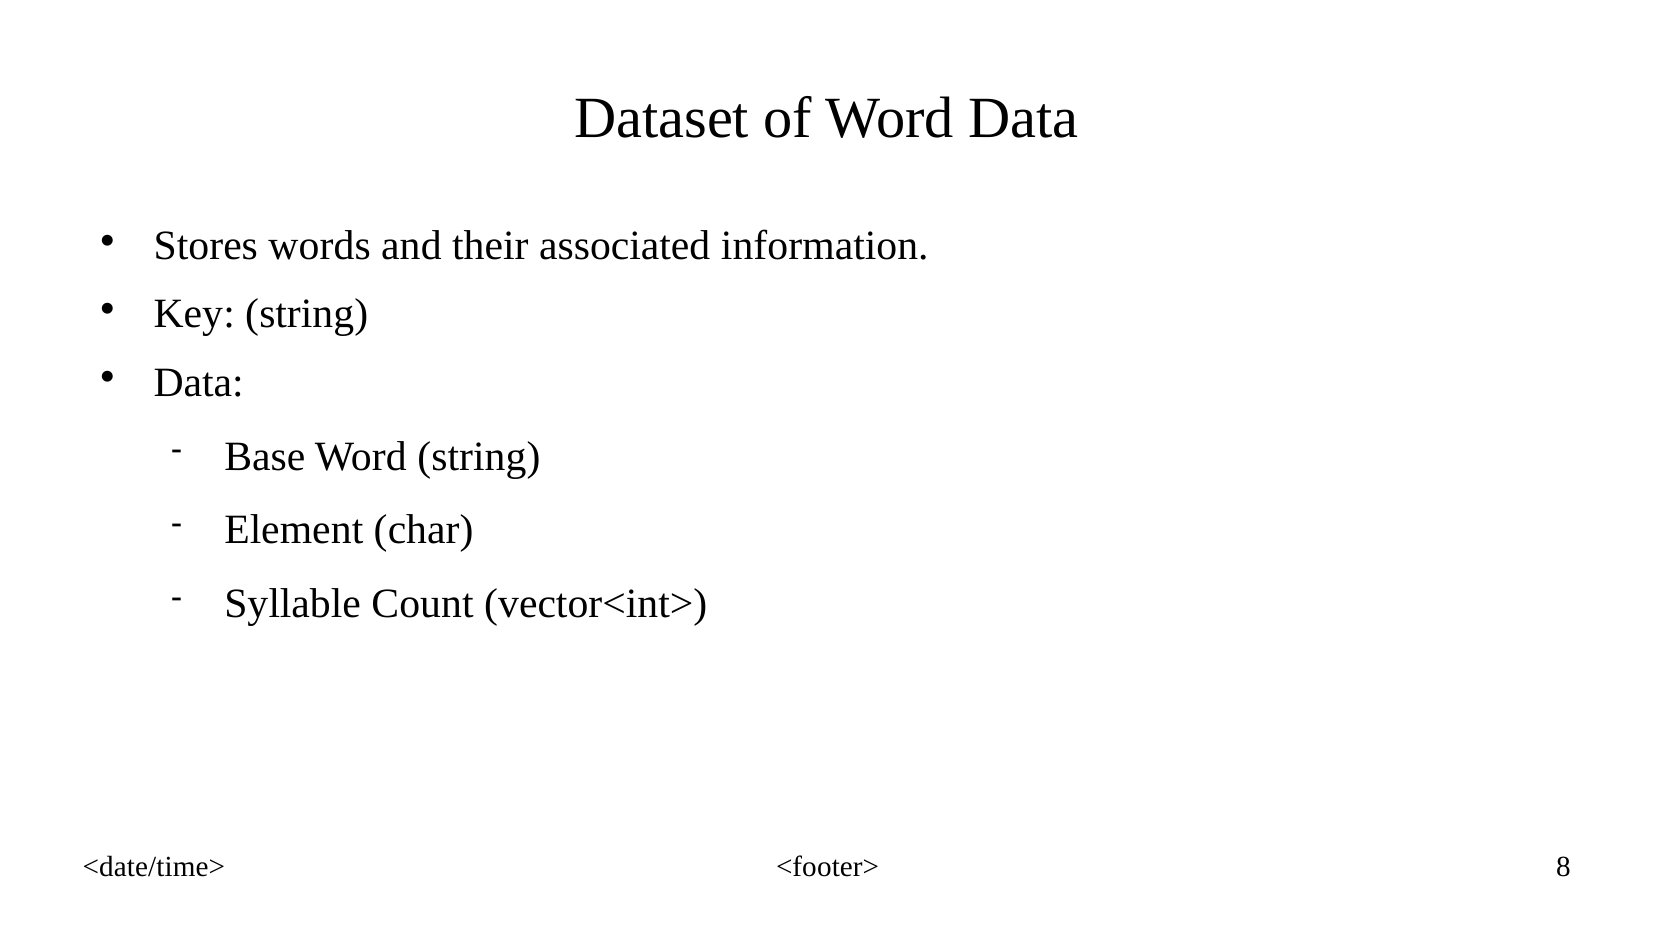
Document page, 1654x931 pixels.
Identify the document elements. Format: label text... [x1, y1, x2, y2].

text_box Dataset of Word Data [82, 37, 1571, 193]
text_box Stores words and their associated information. Key: (string) Data: Base Word (string) Element (char) Syllable Count (vector<int>) [82, 217, 1571, 758]
